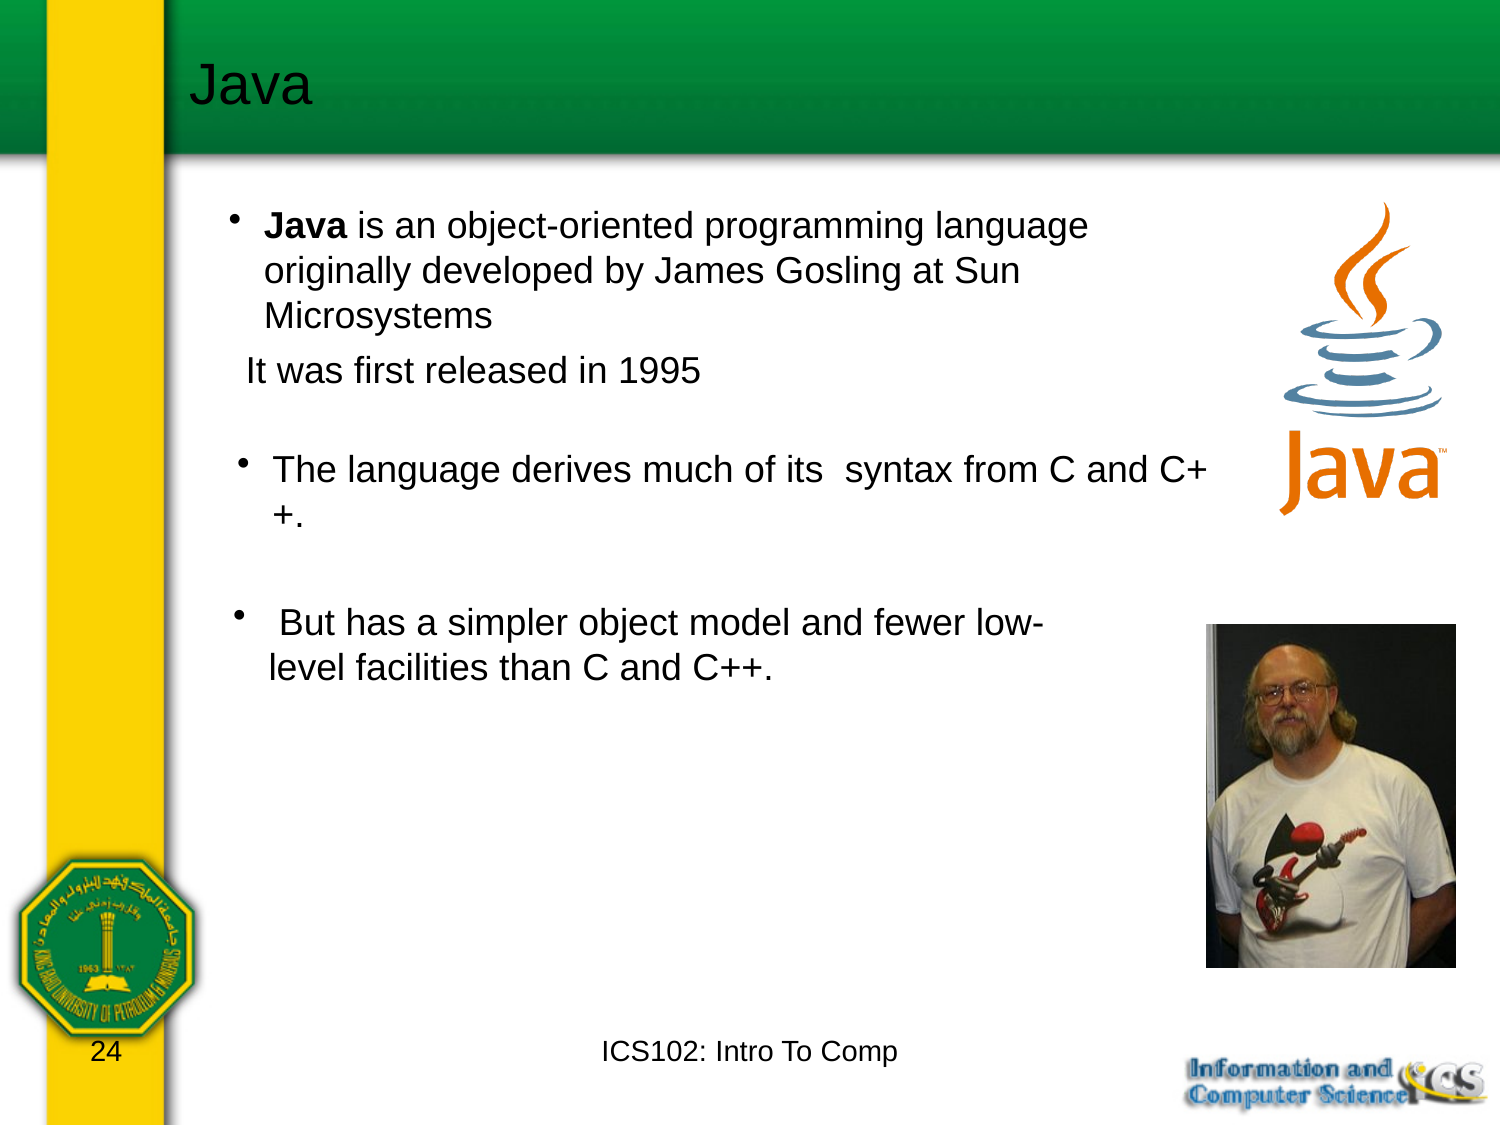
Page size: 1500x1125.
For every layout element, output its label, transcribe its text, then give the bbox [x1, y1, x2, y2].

text_box The language derives much of its syntax from C and C++. [222, 437, 1250, 543]
slide_number 24 [74, 1024, 426, 1103]
text_box But has a simpler object model and fewer low-level facilities than C and C++. [218, 590, 1125, 696]
footer ICS102: Intro To Comp [512, 1024, 988, 1103]
picture [0, 0, 1500, 1125]
text_box Java [174, 24, 1425, 138]
text_box It was first released in 1995 [230, 338, 717, 399]
text_box Java is an object-oriented programming language originally developed by James Gosling at Sun Microsystems [213, 193, 1250, 344]
